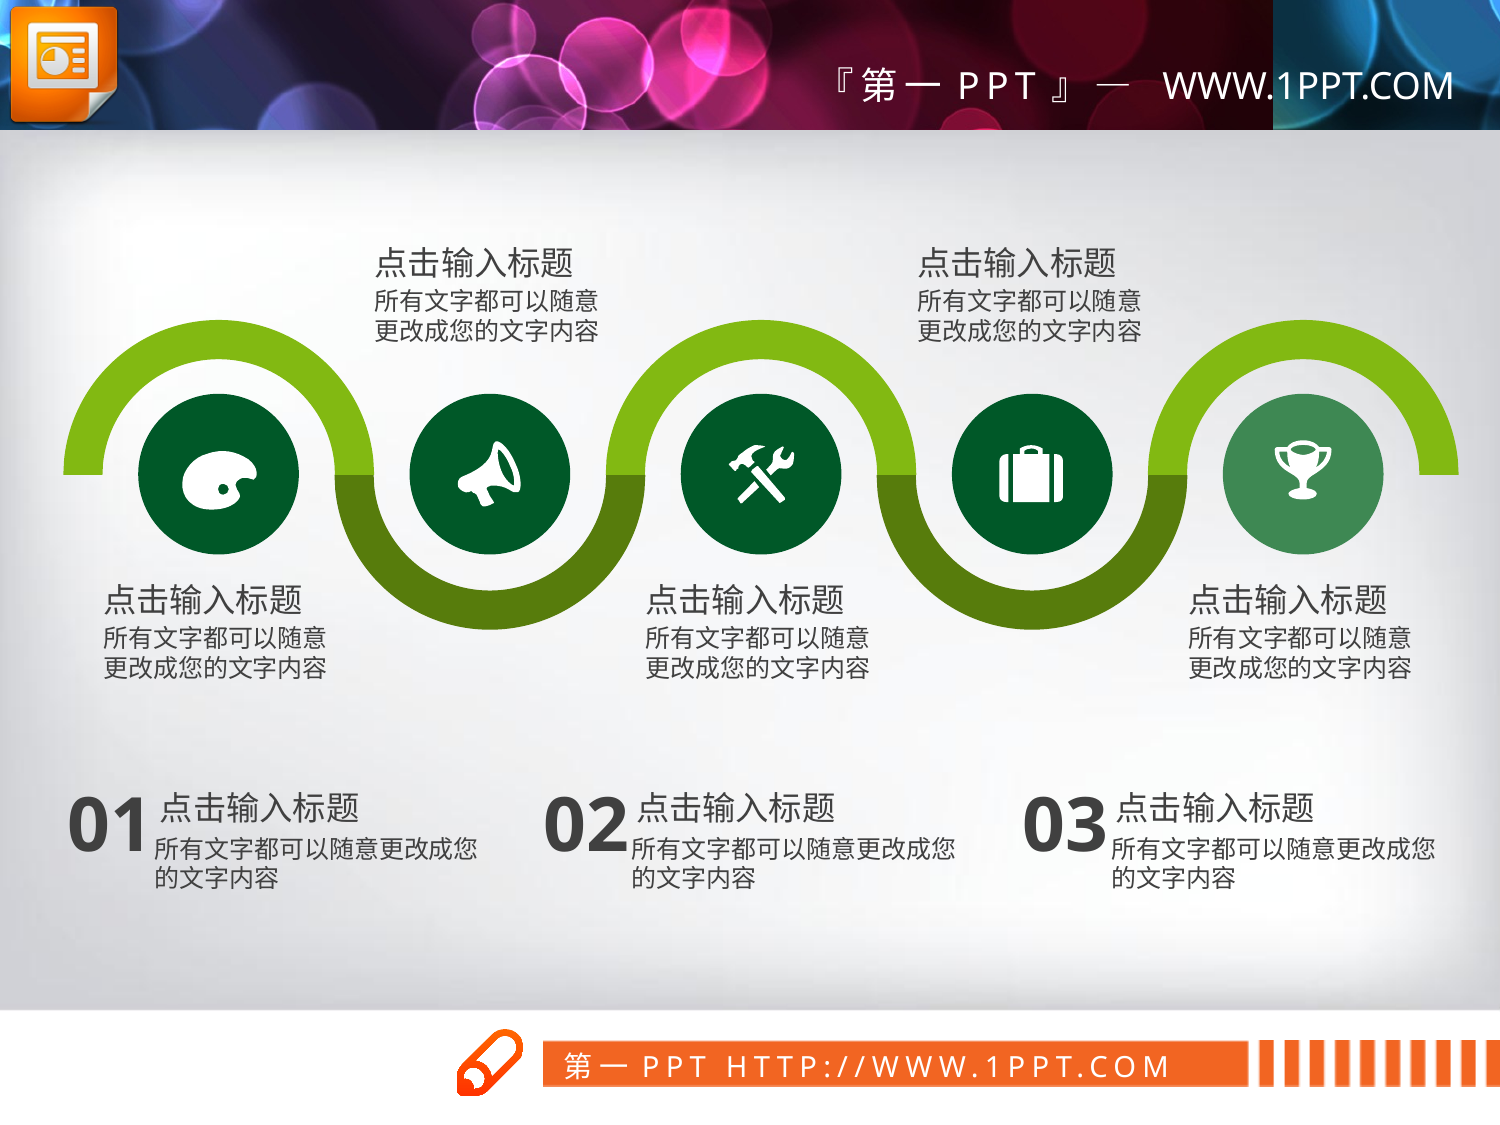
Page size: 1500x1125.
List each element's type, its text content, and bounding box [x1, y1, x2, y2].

text_box [1147, 319, 1459, 475]
text_box 所有文字都可以随意更改成您的文字内容 [917, 292, 1148, 370]
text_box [680, 393, 842, 555]
text_box 所有文字都可以随意更改成您的文字内容 [103, 629, 334, 707]
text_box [542, 786, 976, 894]
text_box 点击输入标题 [103, 583, 334, 629]
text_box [137, 393, 300, 555]
text_box [334, 474, 646, 630]
text_box 所有文字都可以随意更改成您的文字内容 [645, 629, 876, 707]
text_box 点击输入标题 [645, 583, 876, 629]
text_box [876, 474, 1188, 630]
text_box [409, 393, 571, 555]
picture [543, 1040, 1500, 1087]
text_box 点击输入标题 [917, 246, 1148, 292]
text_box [67, 786, 500, 894]
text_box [951, 393, 1113, 555]
text_box [63, 319, 375, 475]
text_box 所有文字都可以随意更改成您的文字内容 [1188, 629, 1419, 707]
text_box [605, 319, 917, 475]
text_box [1022, 786, 1455, 894]
text_box 点击输入标题 [1188, 583, 1419, 629]
text_box 所有文字都可以随意更改成您的文字内容 [374, 292, 606, 370]
picture [0, 0, 1500, 1012]
text_box 点击输入标题 [374, 246, 606, 292]
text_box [1222, 393, 1384, 555]
